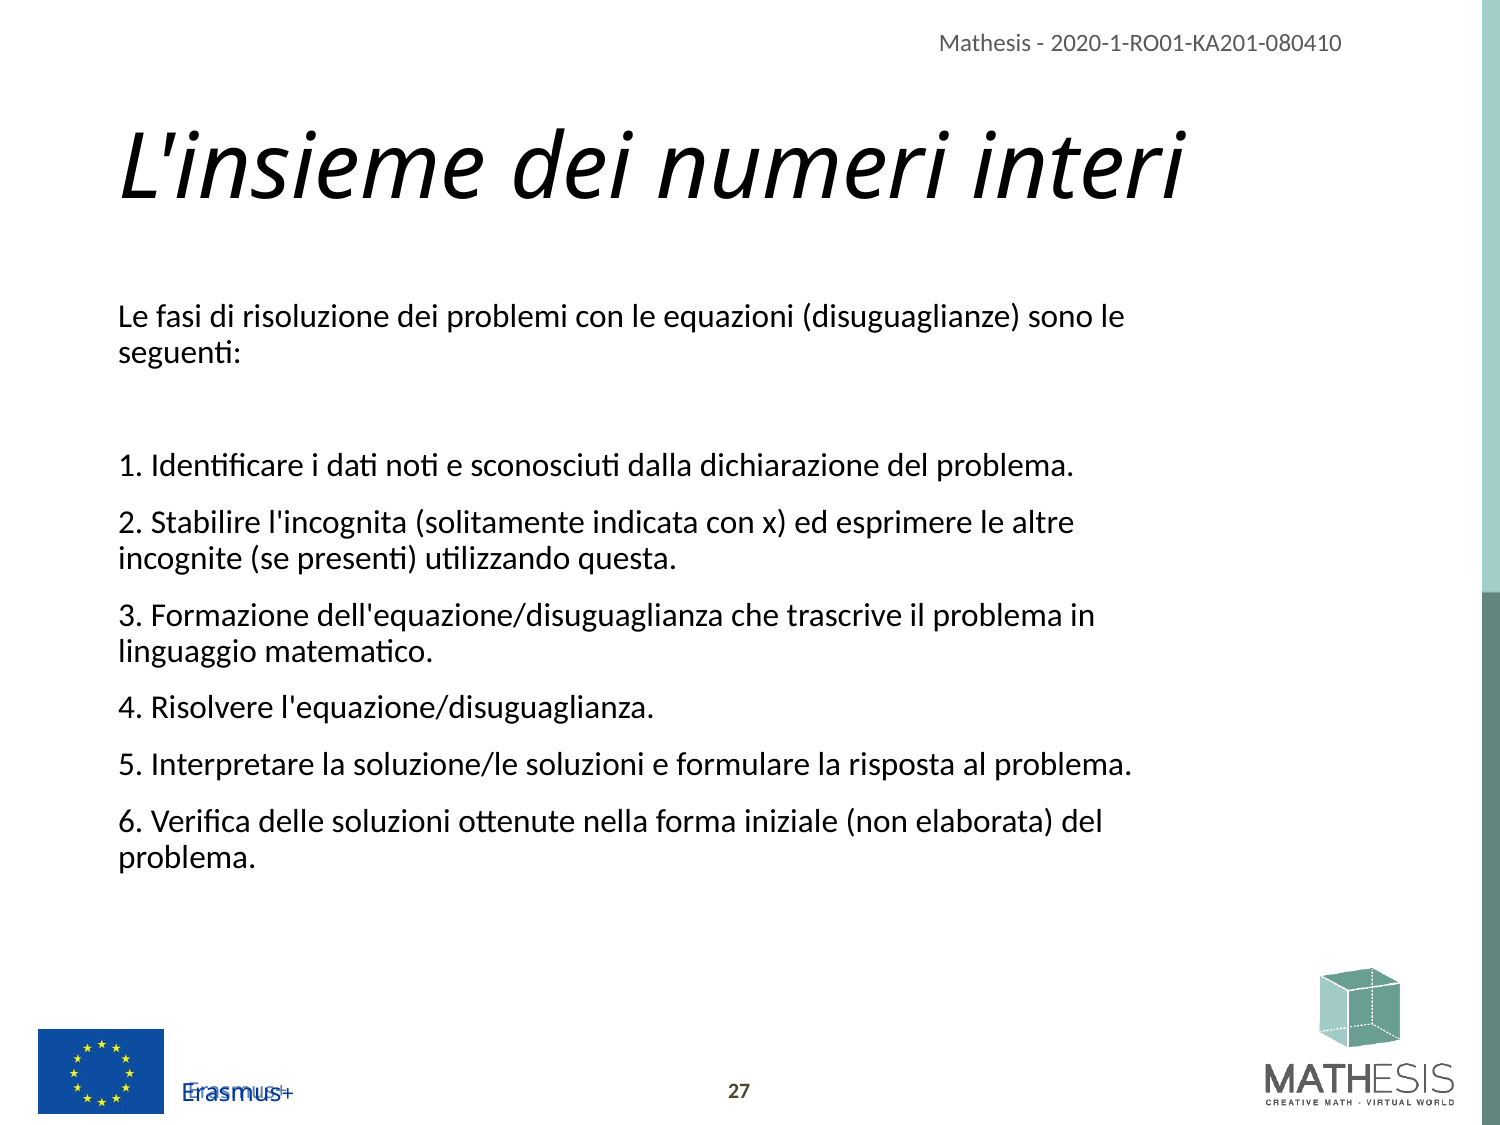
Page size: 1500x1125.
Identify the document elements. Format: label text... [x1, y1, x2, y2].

list Le fasi di risoluzione dei problemi con le equazioni (disuguaglianze) sono le seguenti: 1. Identificare i dati noti e sconosciuti dalla dichiarazione del problema. 2. Stabilire l'incognita (solitamente indicata con x) ed esprimere le altre incognite (se presenti) utilizzando questa. 3. Formazione dell'equazione/disuguaglianza che trascrive il problema in linguaggio matematico. 4. Risolvere l'equazione/disuguaglianza. 5. Interpretare la soluzione/le soluzioni e formulare la risposta al problema. 6. Verifica delle soluzioni ottenute nella forma iniziale (non elaborata) del problema. [103, 291, 1161, 769]
picture [38, 1029, 164, 1114]
title L'insieme dei numeri interi [103, 59, 1397, 278]
